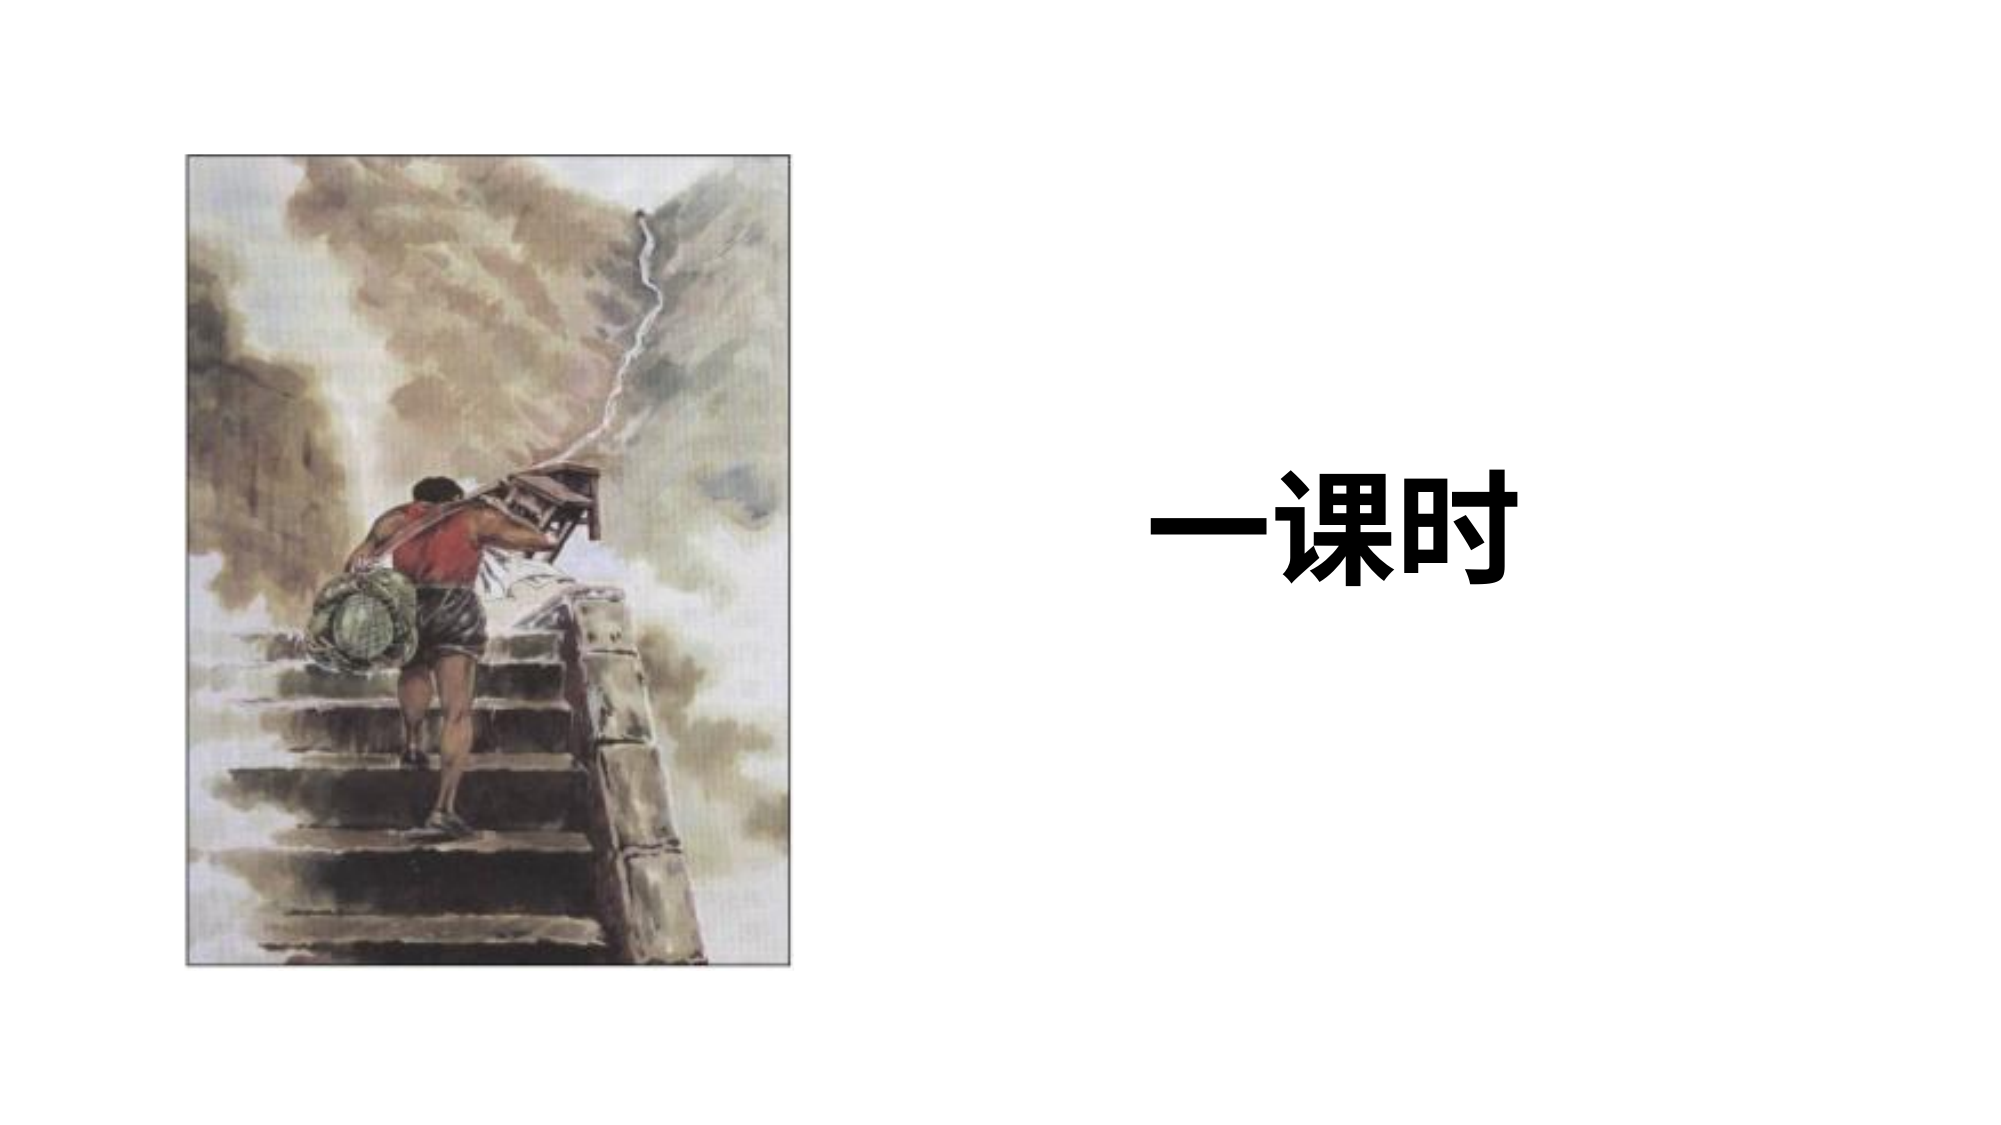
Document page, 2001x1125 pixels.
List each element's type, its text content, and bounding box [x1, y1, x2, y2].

picture [176, 154, 795, 971]
text_box 一课时 [1073, 442, 1734, 608]
